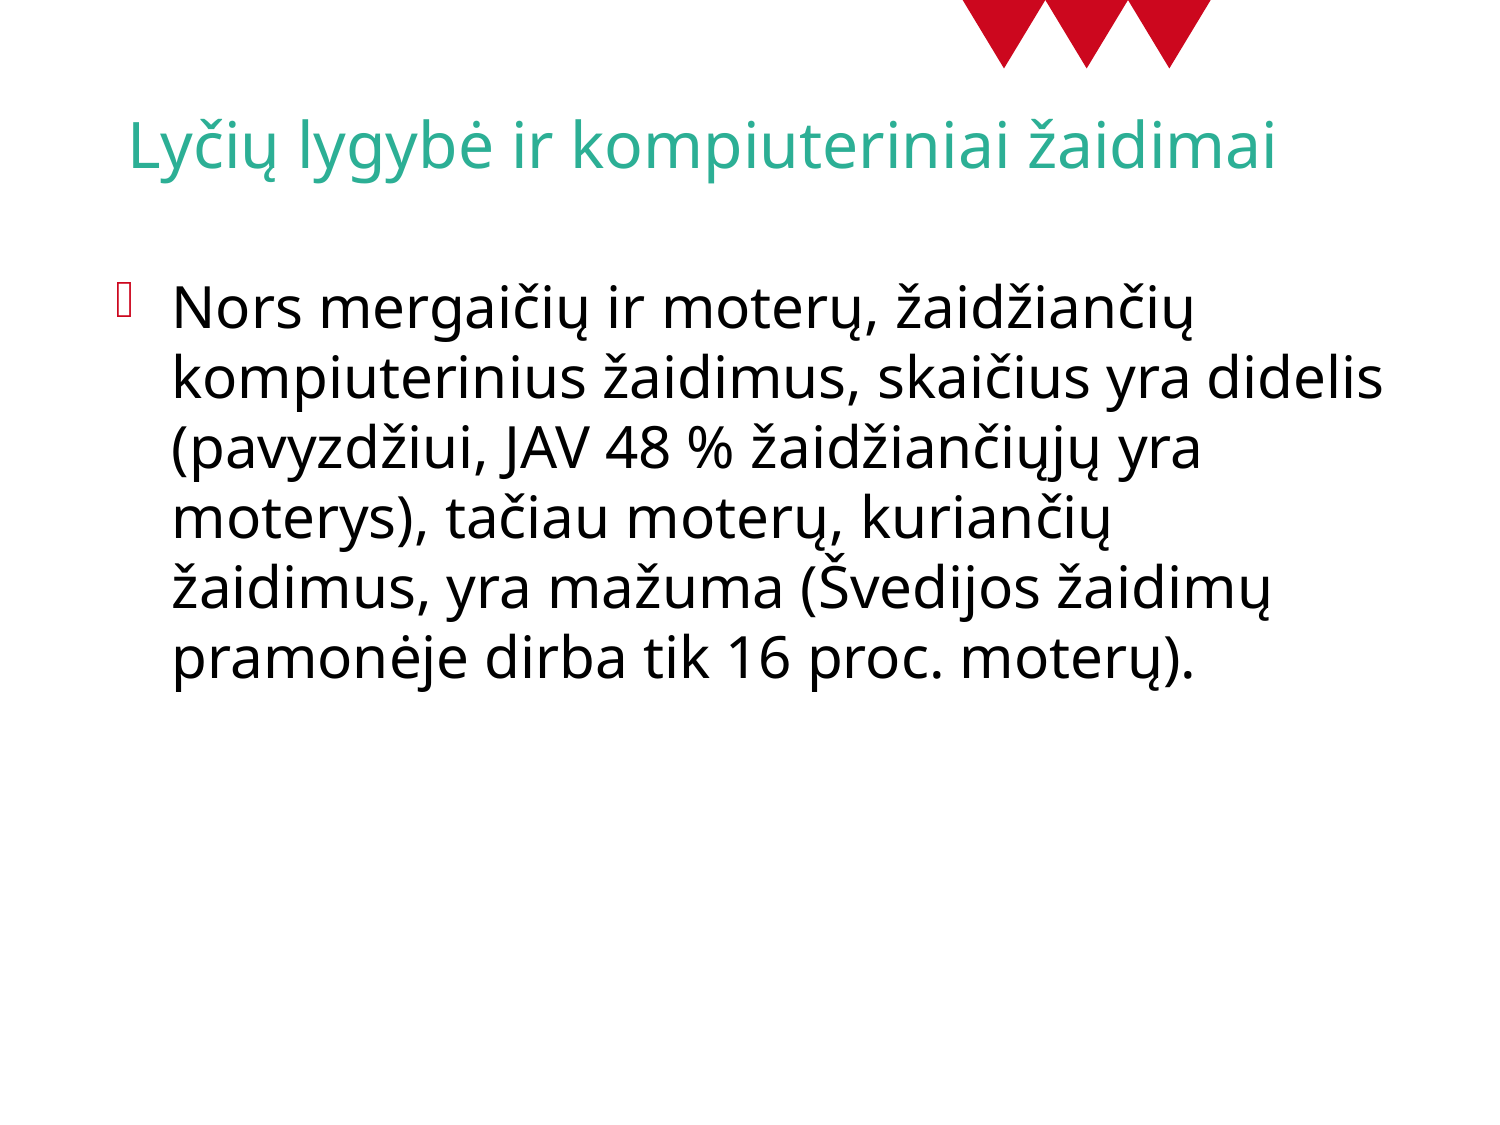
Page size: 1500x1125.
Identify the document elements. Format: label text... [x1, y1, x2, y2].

title Lyčių lygybė ir kompiuteriniai žaidimai [112, 66, 1388, 220]
list Nors mergaičių ir moterų, žaidžiančių kompiuterinius žaidimus, skaičius yra didelis (pavyzdžiui, JAV 48 % žaidžiančiųjų yra moterys), tačiau moterų, kuriančių žaidimus, yra mažuma (Švedijos žaidimų pramonėje dirba tik 16 proc. moterų). [100, 262, 1400, 1012]
